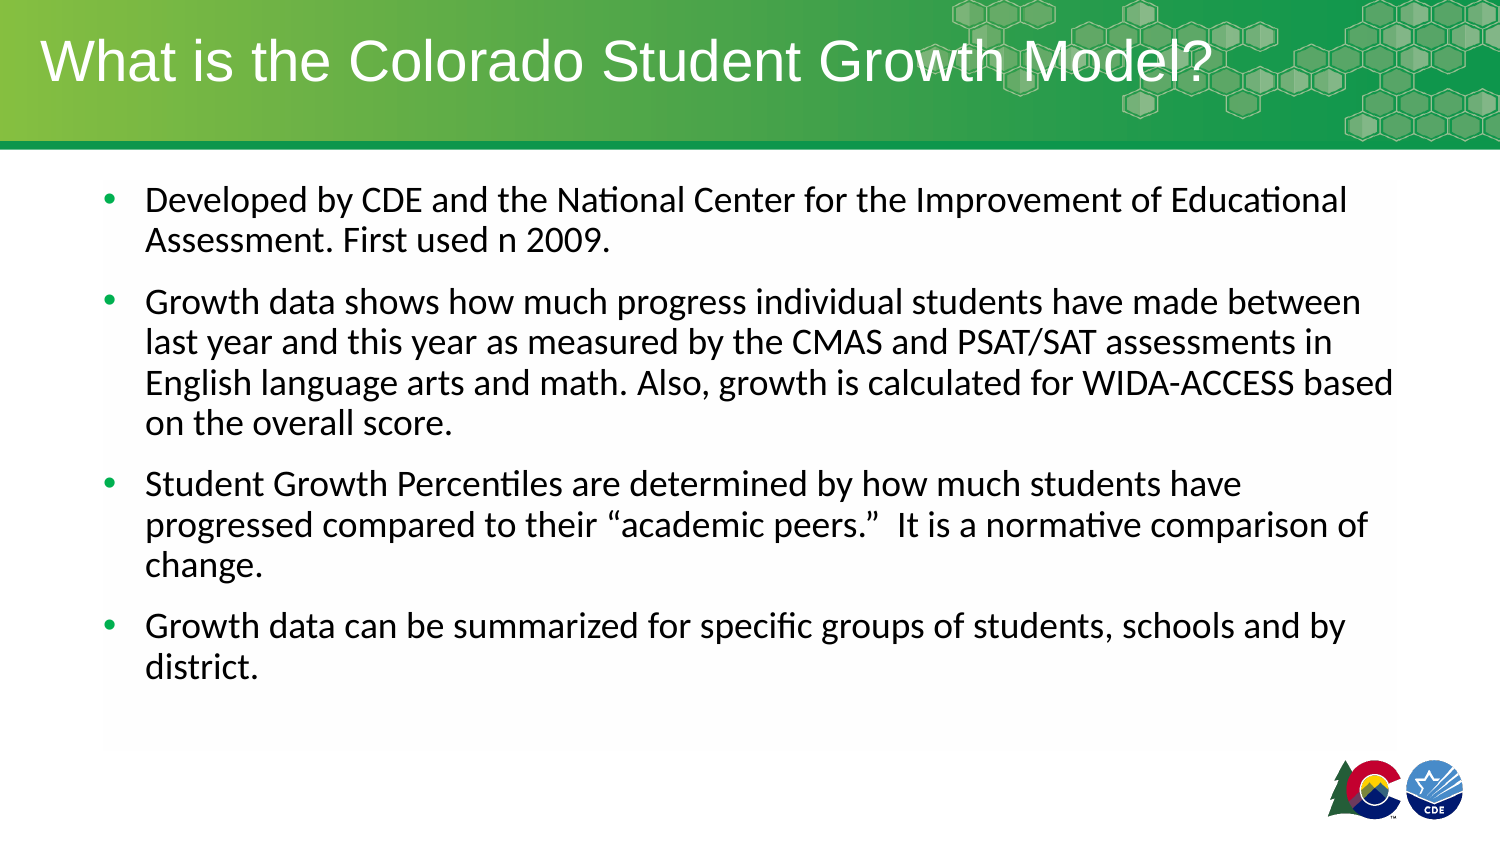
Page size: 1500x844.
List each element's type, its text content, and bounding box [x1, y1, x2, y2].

title What is the Colorado Student Growth Model? [40, 31, 1231, 125]
picture [0, 0, 1500, 150]
list Developed by CDE and the National Center for the Improvement of Educational Assessment. First used n 2009. Growth data shows how much progress individual students have made between last year and this year as measured by the CMAS and PSAT/SAT assessments in English language arts and math. Also, growth is calculated for WIDA-ACCESS based on the overall score. Student Growth Percentiles are determined by how much students have progressed compared to their “academic peers.” It is a normative comparison of change. Growth data can be summarized for specific groups of students, schools and by district. [103, 180, 1397, 751]
picture [1327, 759, 1463, 820]
